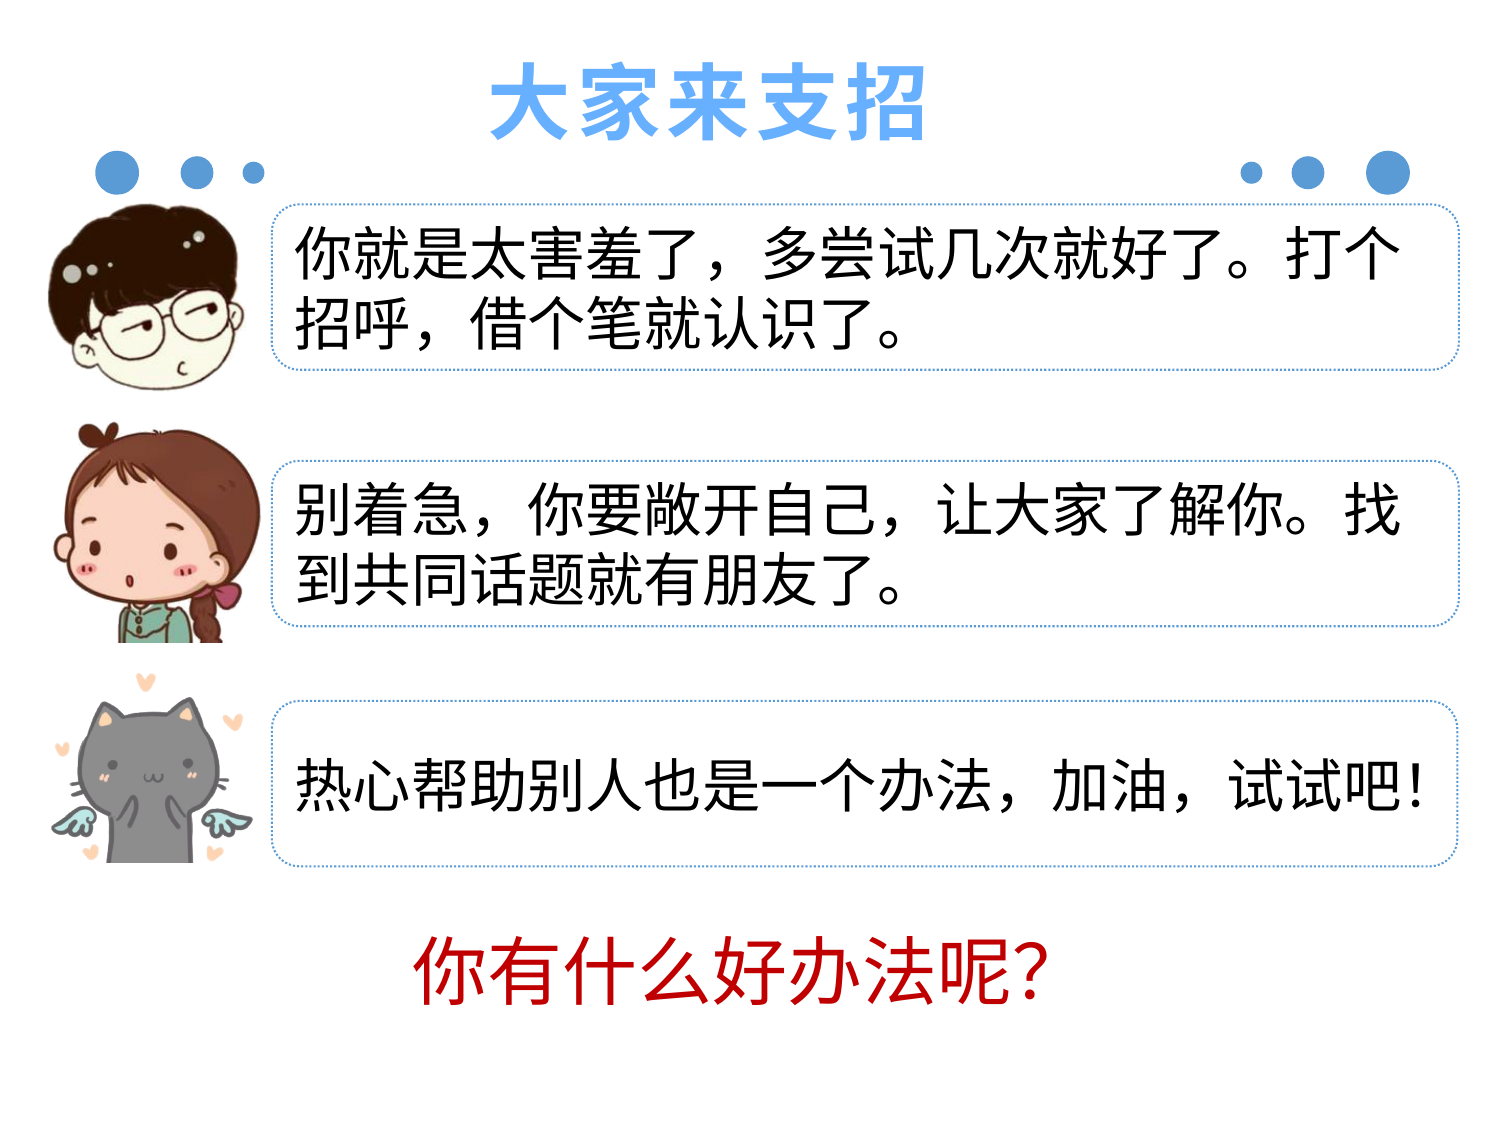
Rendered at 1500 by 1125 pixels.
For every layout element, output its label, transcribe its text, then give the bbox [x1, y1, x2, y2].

text_box 别着急，你要敞开自己，让大家了解你。找到共同话题就有朋友了。 [271, 459, 1460, 628]
text_box 热心帮助别人也是一个办法，加油，试试吧！ [270, 699, 1459, 868]
text_box 你就是太害羞了，多尝试几次就好了。打个招呼，借个笔就认识了。 [271, 203, 1460, 371]
text_box 大家来支招 [472, 42, 944, 158]
picture [41, 413, 271, 643]
text_box 你有什么好办法呢？ [397, 916, 1103, 1022]
picture [41, 172, 271, 402]
picture [41, 649, 254, 863]
